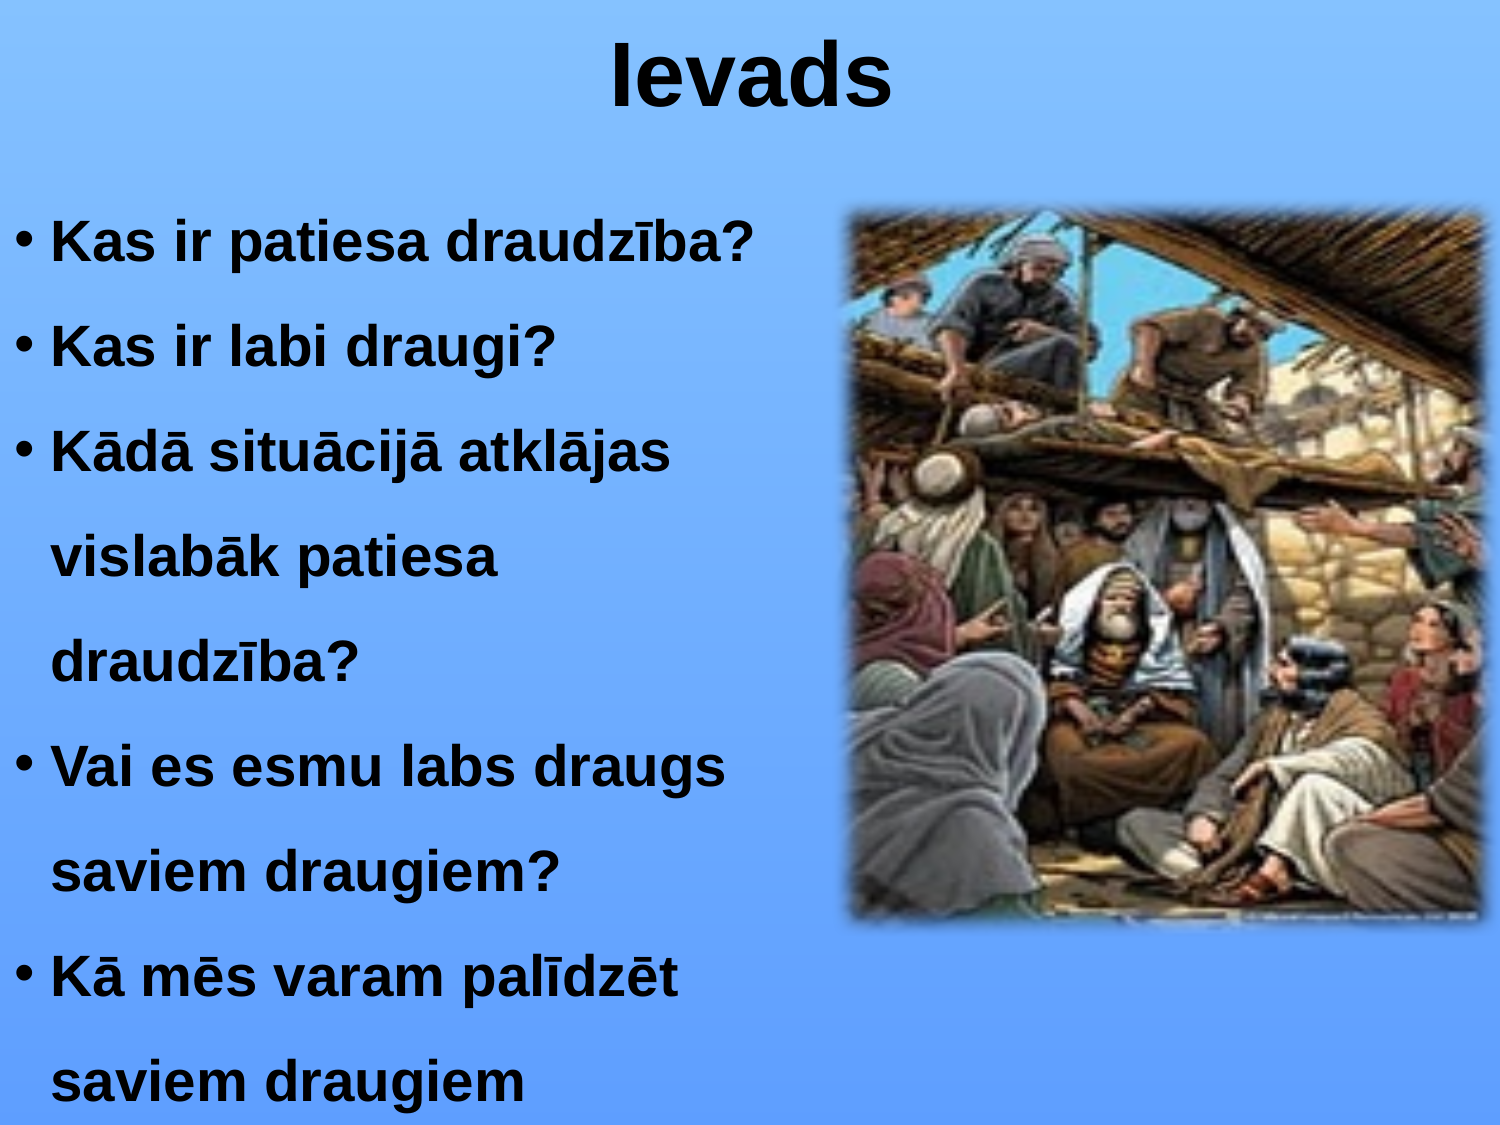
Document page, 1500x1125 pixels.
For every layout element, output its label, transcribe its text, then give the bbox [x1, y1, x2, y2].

picture [831, 195, 1500, 937]
title Ievads [76, 0, 1428, 140]
text_box Kas ir patiesa draudzība? Kas ir labi draugi? Kādā situācijā atklājas vislabāk patiesa draudzība? Vai es esmu labs draugs saviem draugiem? Kā mēs varam palīdzēt saviem draugiem vislabāk? [0, 160, 821, 1125]
